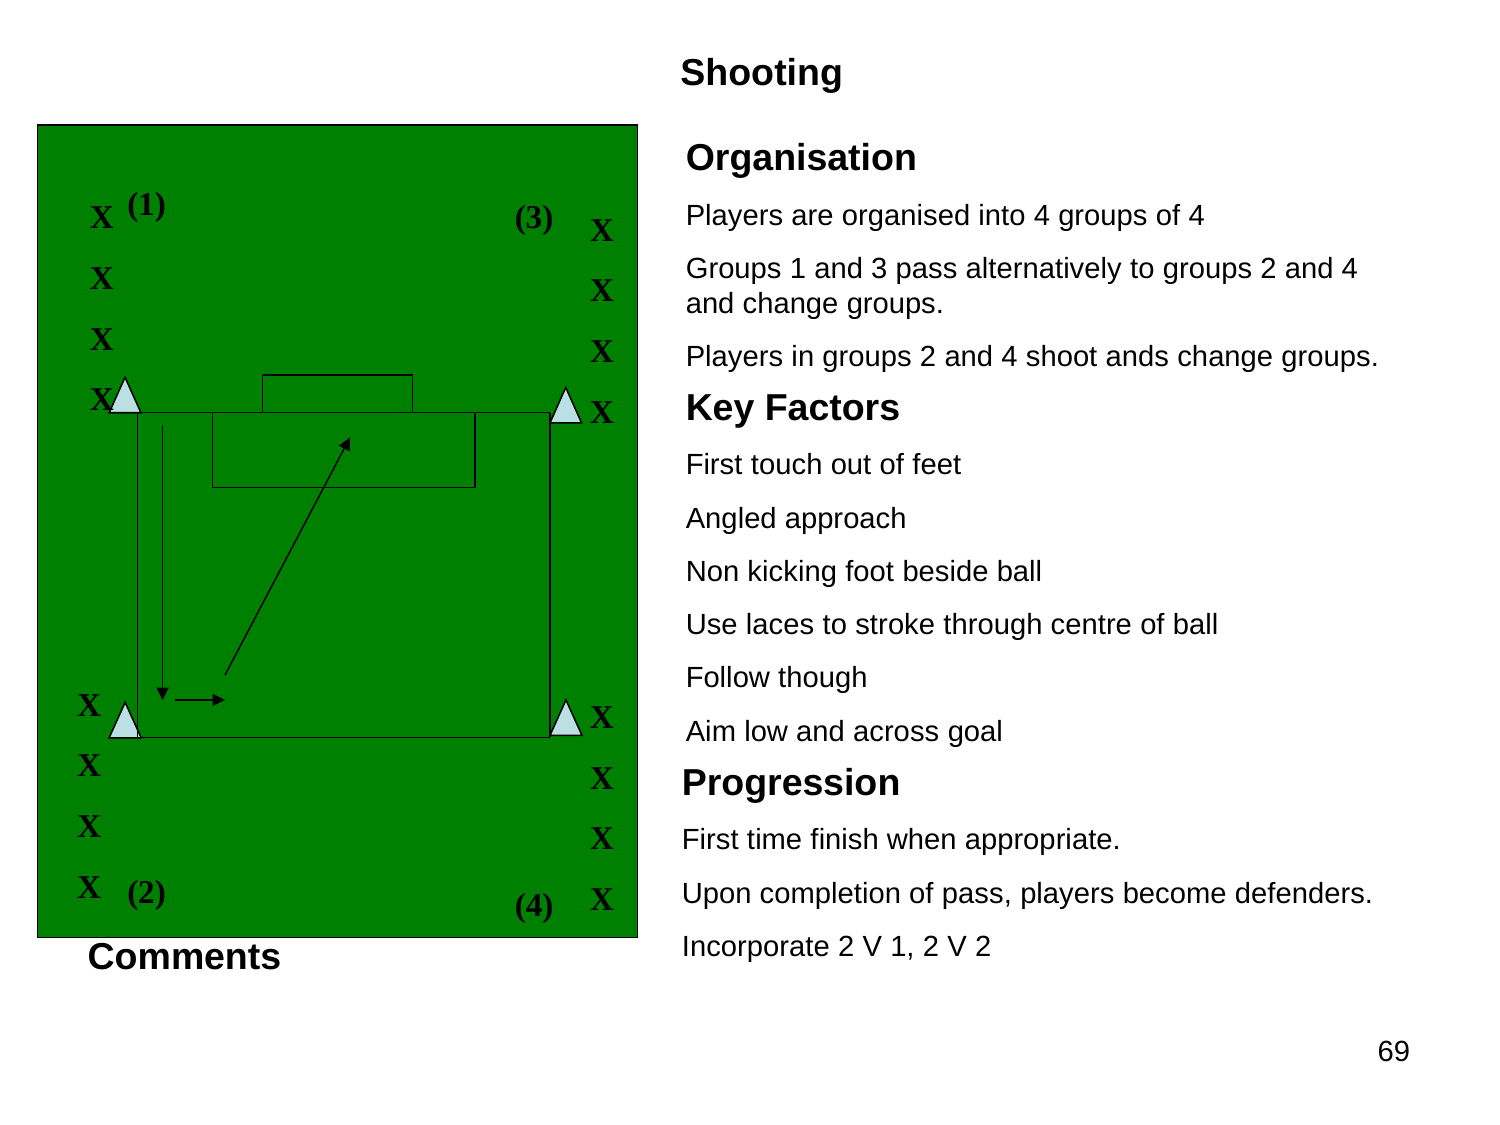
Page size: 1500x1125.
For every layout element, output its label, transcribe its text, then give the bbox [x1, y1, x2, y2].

text_box [174, 693, 226, 707]
text_box [224, 437, 351, 676]
text_box X X X X [575, 687, 613, 926]
text_box [113, 377, 141, 413]
text_box X X X X [62, 675, 113, 913]
text_box Progression First time finish when appropriate. Upon completion of pass, players become defenders. Incorporate 2 V 1, 2 V 2 [667, 750, 1412, 970]
text_box X X X X [574, 200, 625, 438]
text_box (3) [499, 187, 575, 243]
text_box Key Factors First touch out of feet Angled approach Non kicking foot beside ball Use laces to stroke through centre of ball Follow though Aim low and across goal [671, 374, 1396, 750]
text_box Organisation Players are organised into 4 groups of 4 Groups 1 and 3 pass alternatively to groups 2 and 4 and change groups. Players in groups 2 and 4 shoot ands change groups. [671, 125, 1412, 380]
text_box <number> [1074, 1024, 1425, 1103]
text_box X X X X [75, 187, 113, 426]
text_box Shooting [253, 0, 1270, 170]
text_box (4) [500, 874, 588, 931]
text_box [156, 425, 169, 700]
text_box [37, 124, 638, 938]
text_box [550, 387, 574, 423]
text_box [113, 702, 137, 738]
text_box Comments [72, 938, 624, 986]
text_box (2) [112, 862, 200, 918]
text_box (1) [112, 174, 200, 231]
text_box [551, 699, 575, 736]
